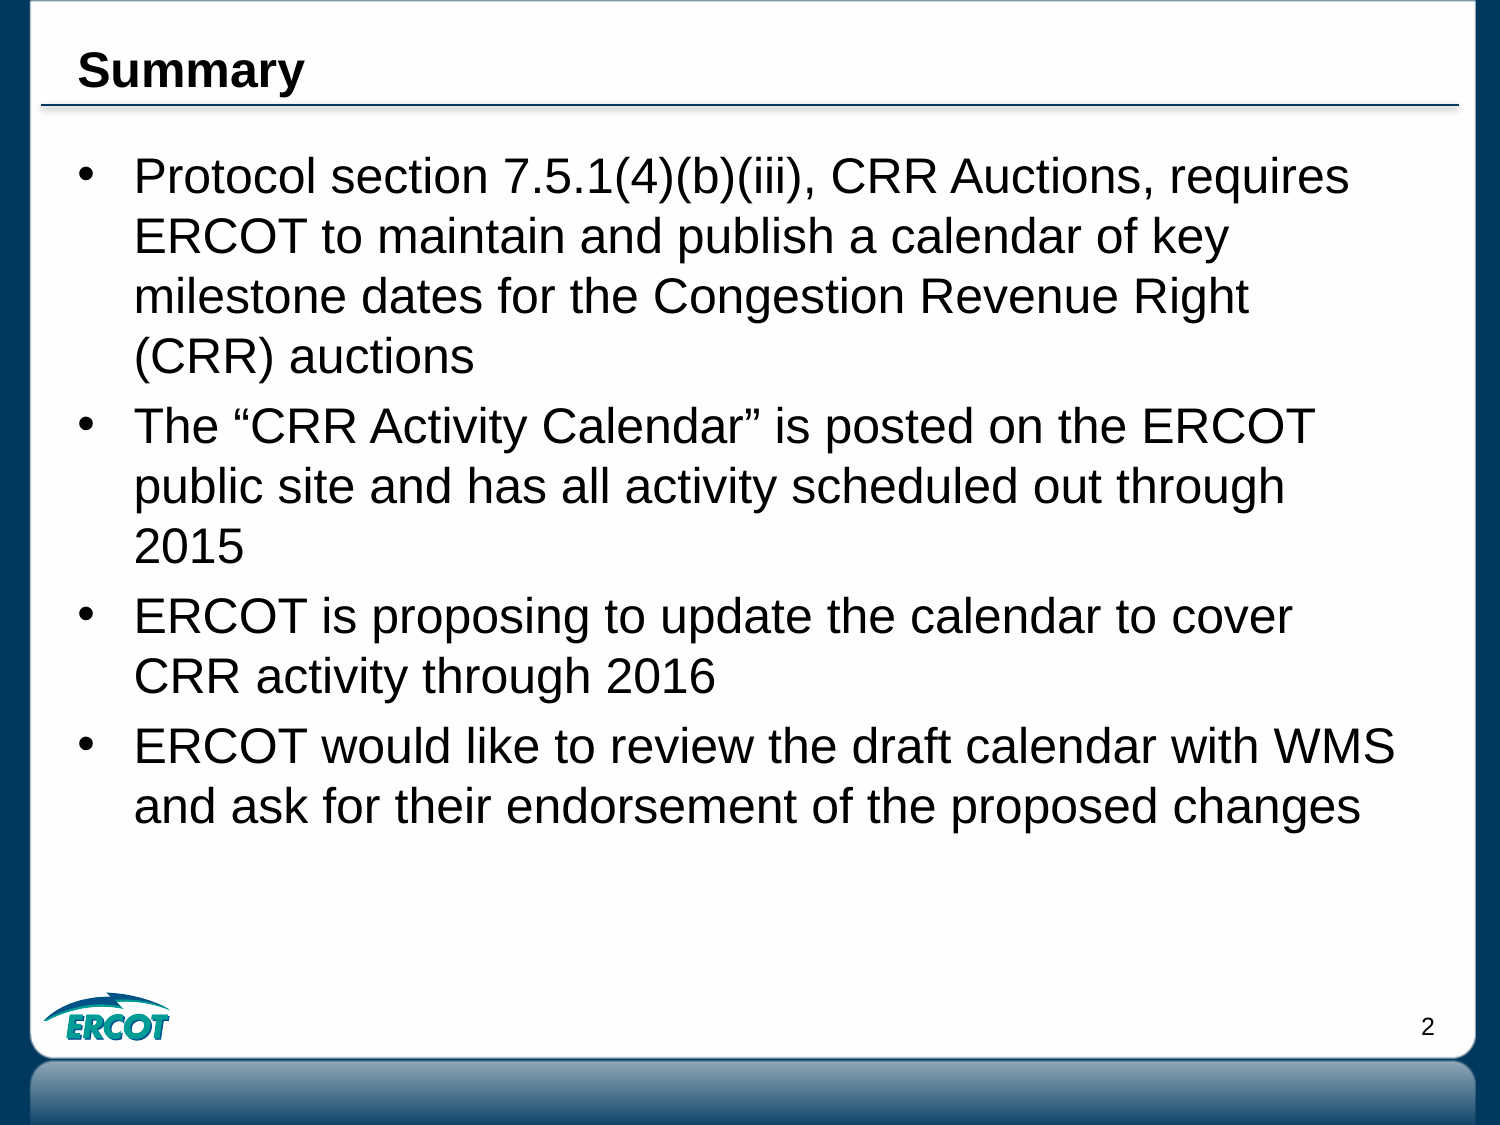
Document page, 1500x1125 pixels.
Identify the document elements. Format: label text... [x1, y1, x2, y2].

title Summary [62, 29, 1450, 106]
list Protocol section 7.5.1(4)(b)(iii), CRR Auctions, requires ERCOT to maintain and publish a calendar of key milestone dates for the Congestion Revenue Right (CRR) auctions The “CRR Activity Calendar” is posted on the ERCOT public site and has all activity scheduled out through 2015 ERCOT is proposing to update the calendar to cover CRR activity through 2016 ERCOT would like to review the draft calendar with WMS and ask for their endorsement of the proposed changes [62, 135, 1413, 976]
picture [0, 0, 1500, 1125]
